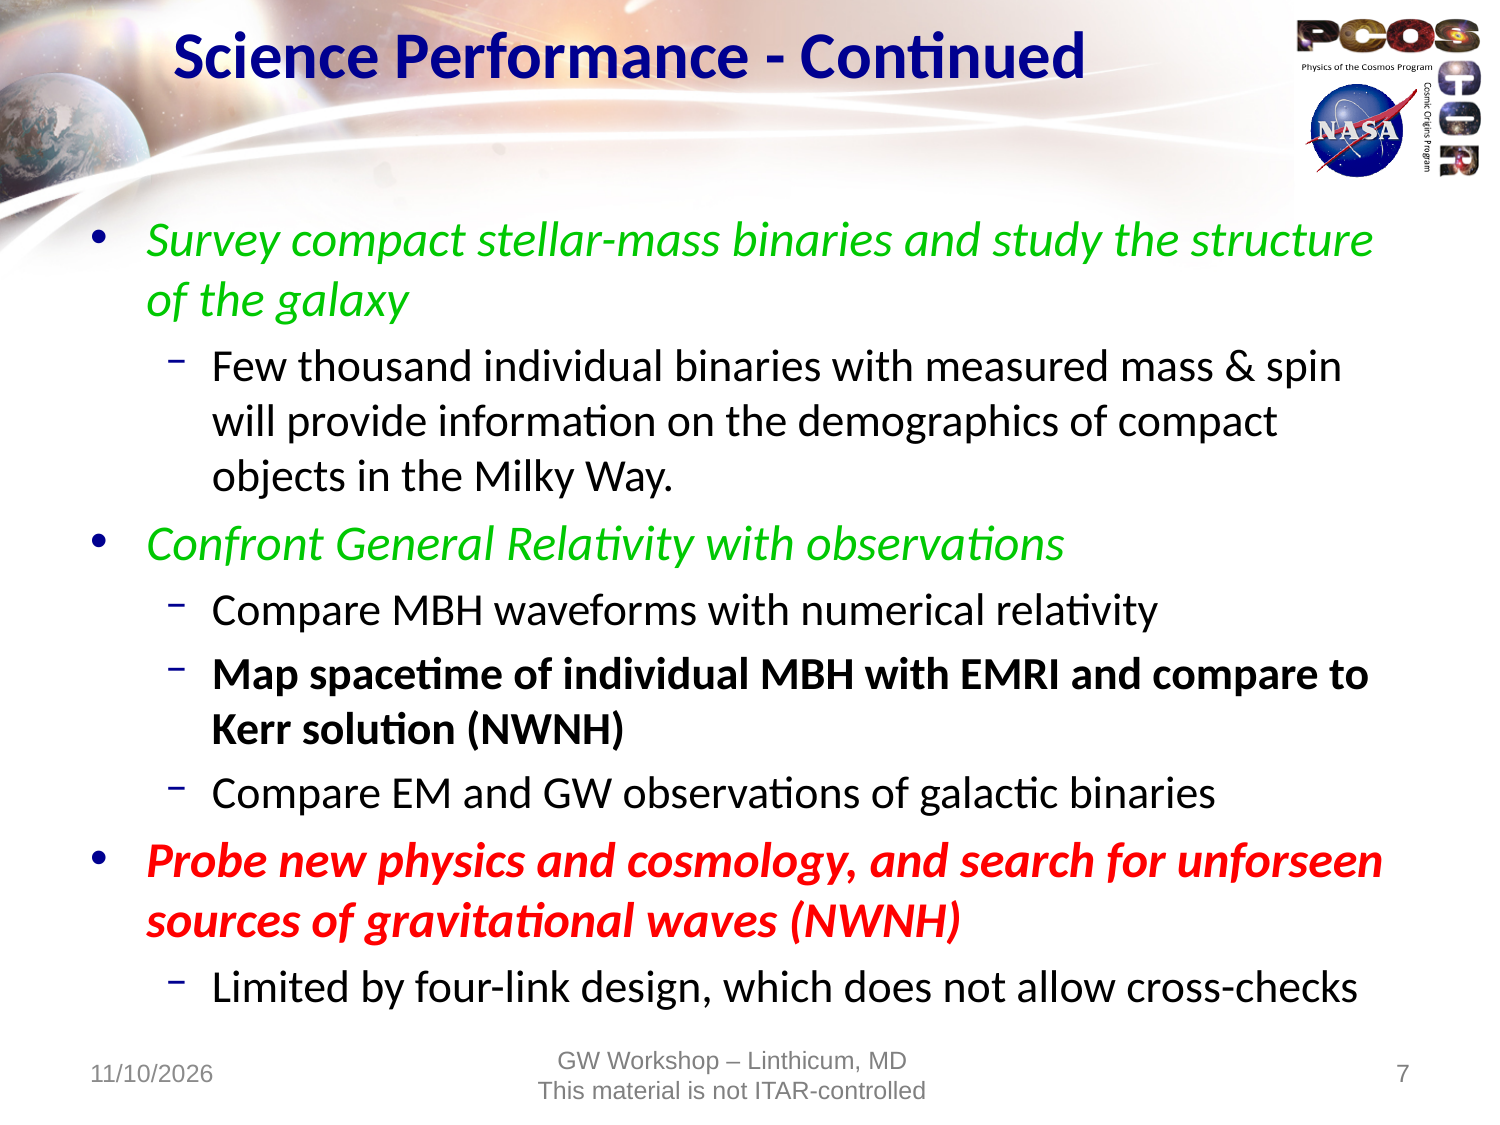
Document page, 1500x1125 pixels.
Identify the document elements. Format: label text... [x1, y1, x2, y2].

list Survey compact stellar-mass binaries and study the structure of the galaxy Few thousand individual binaries with measured mass & spin will provide information on the demographics of compact objects in the Milky Way. Confront General Relativity with observations Compare MBH waveforms with numerical relativity Map spacetime of individual MBH with EMRI and compare to Kerr solution (NWNH) Compare EM and GW observations of galactic binaries Probe new physics and cosmology, and search for unforseen sources of gravitational waves (NWNH) Limited by four-link design, which does not allow cross-checks [75, 198, 1425, 1043]
slide_number 7 [1074, 1042, 1425, 1103]
title Science Performance - Continued [158, 0, 1412, 123]
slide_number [75, 1042, 357, 1103]
picture [0, 0, 1486, 1125]
